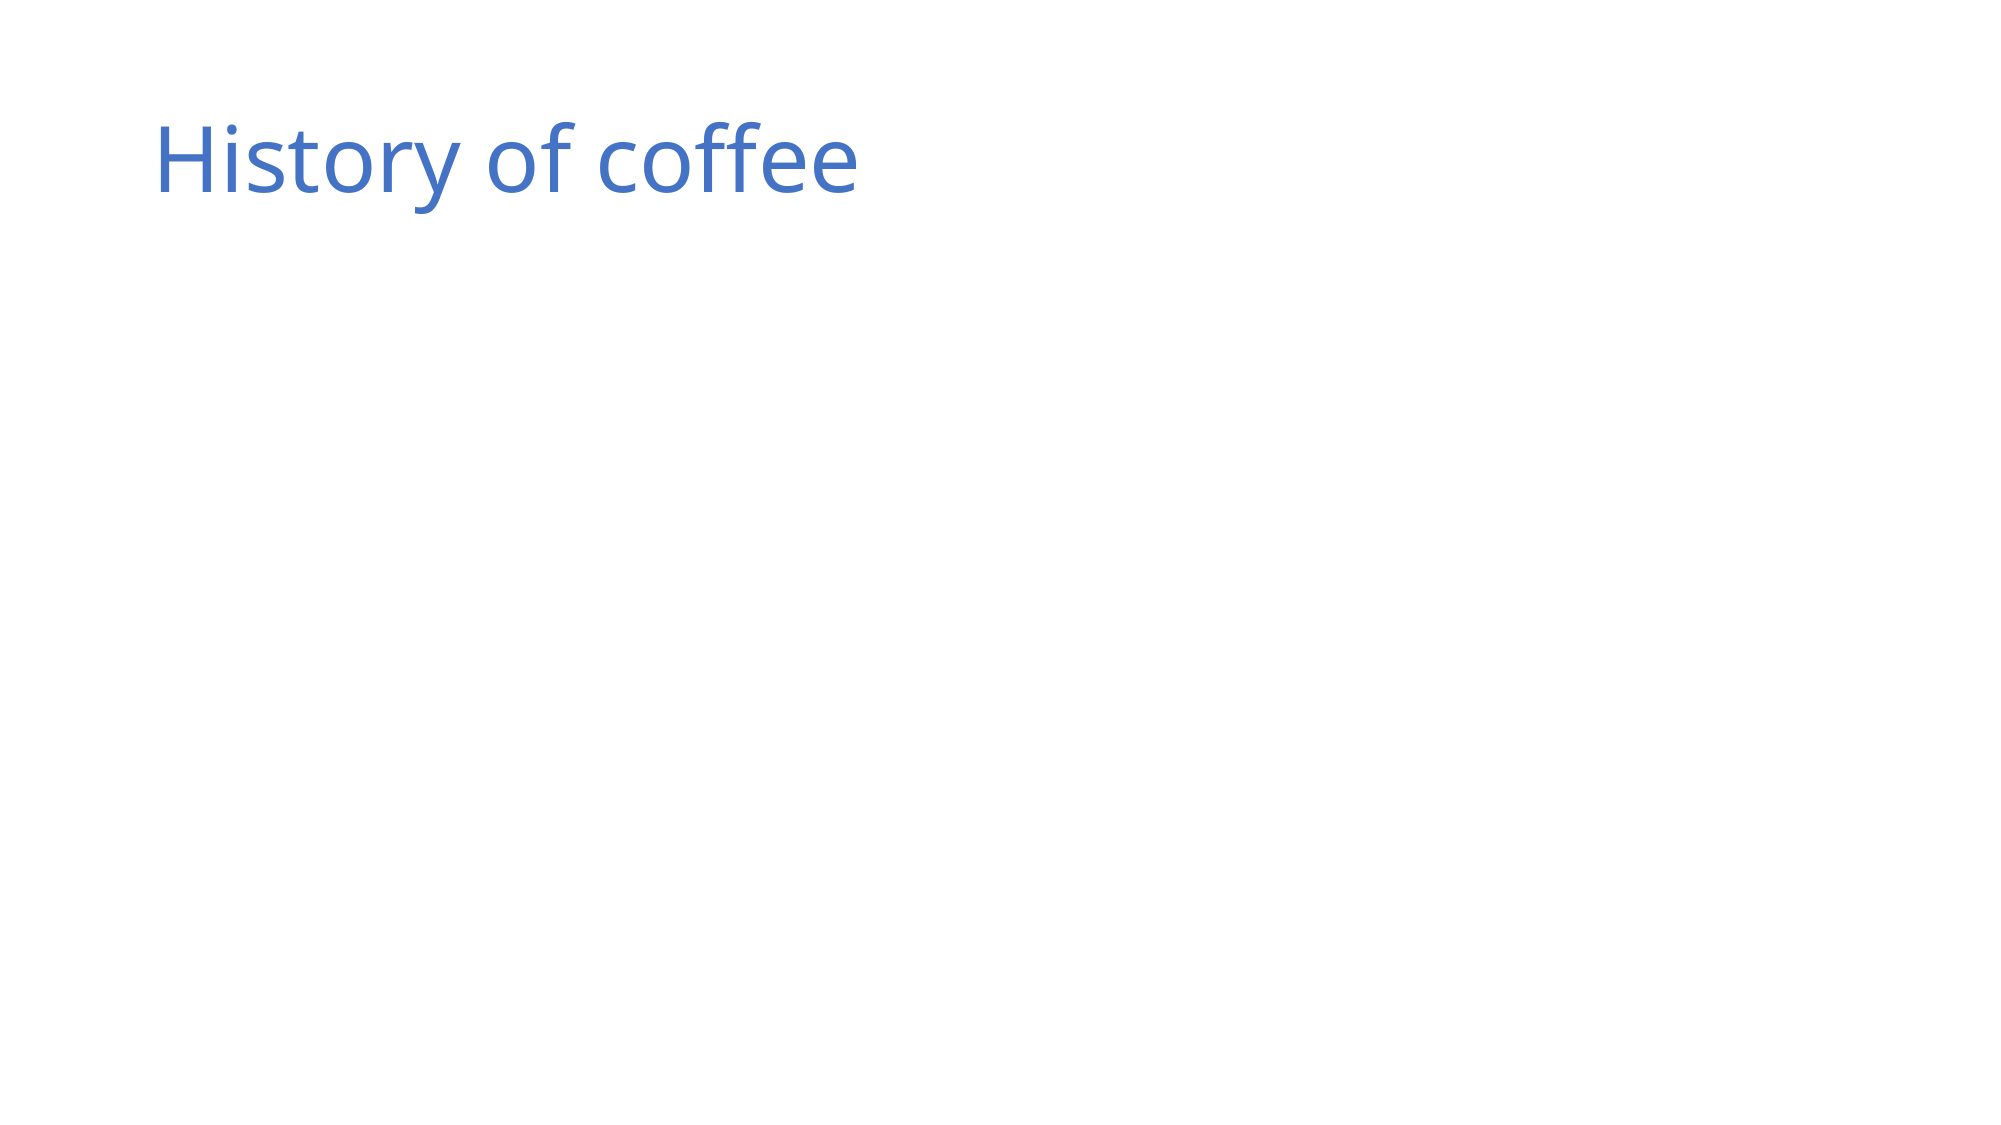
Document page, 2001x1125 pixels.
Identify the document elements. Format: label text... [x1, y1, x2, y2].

title History of coffee [137, 53, 1863, 272]
